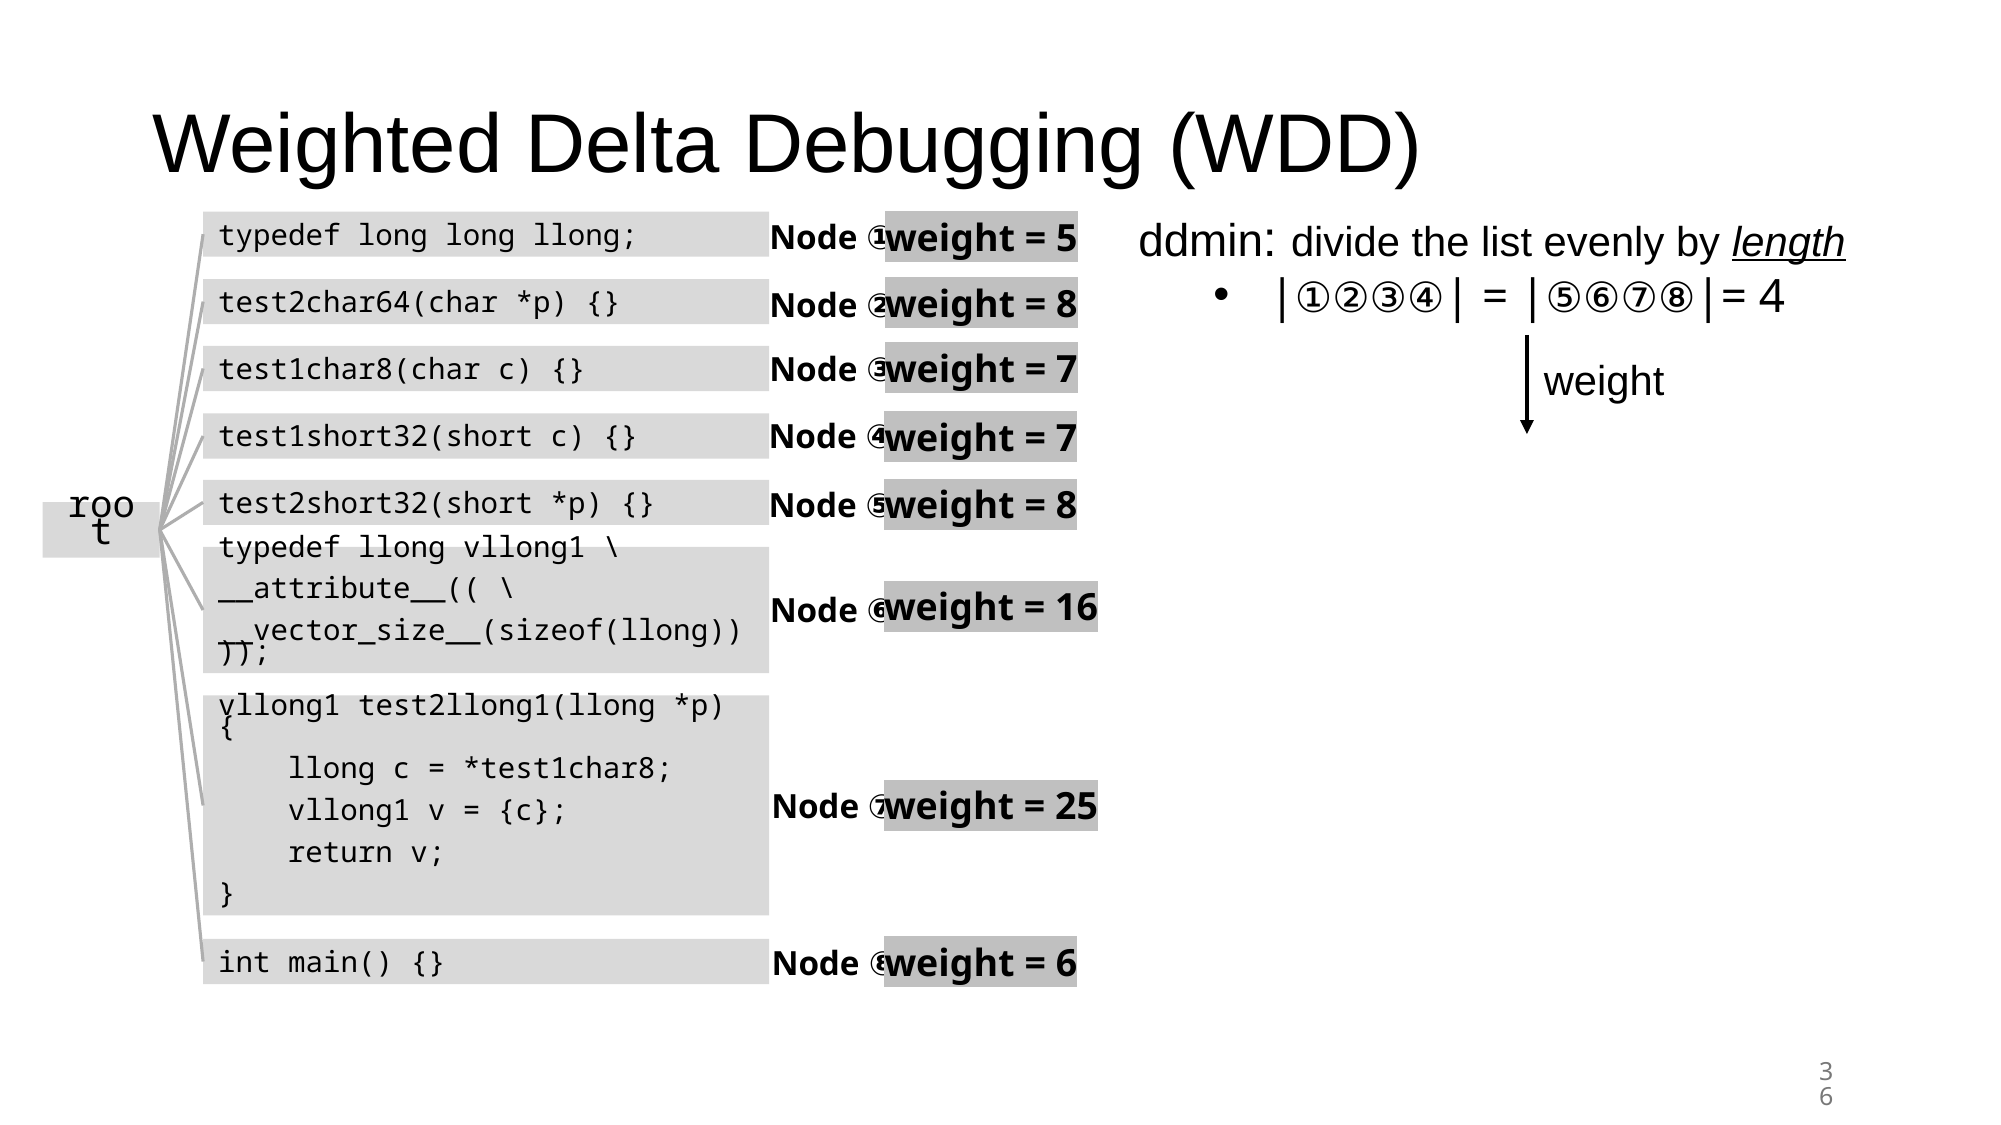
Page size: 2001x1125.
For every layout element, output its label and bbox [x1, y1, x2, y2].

text_box [42, 59, 1863, 991]
text_box [1526, 334, 1680, 435]
slide_number [1804, 1042, 1863, 1103]
